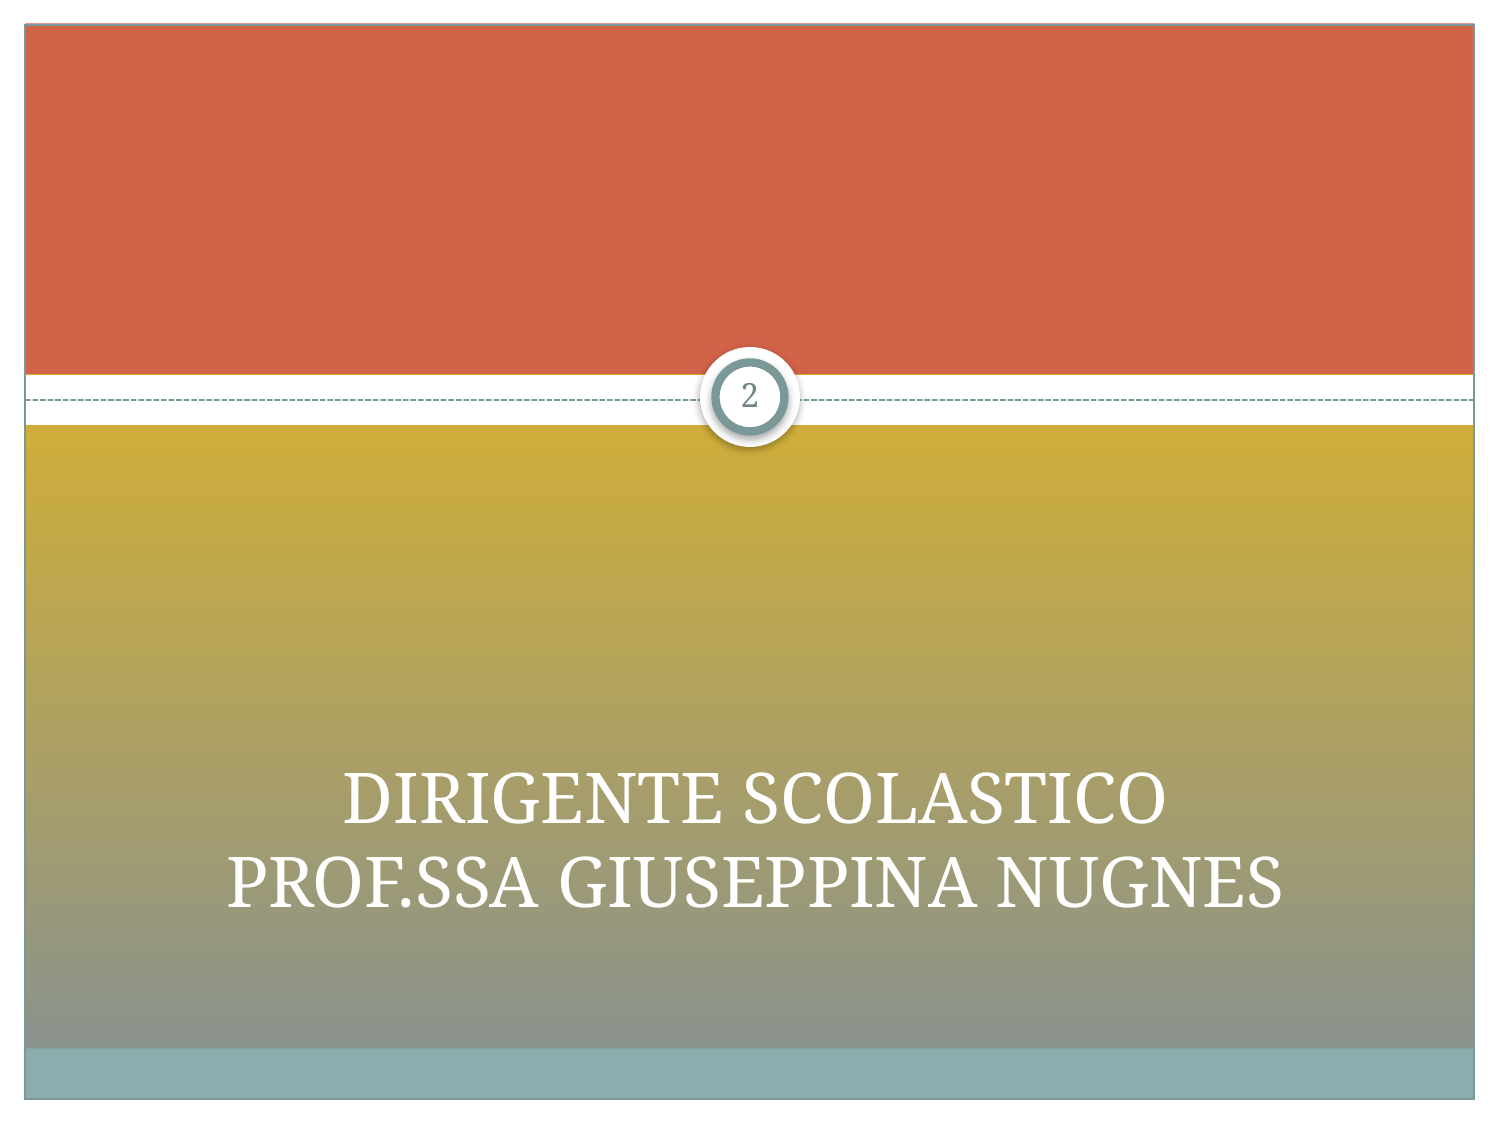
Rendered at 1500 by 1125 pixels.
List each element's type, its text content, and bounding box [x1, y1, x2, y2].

title DIRIGENTE SCOLASTICO PROF.SSA GIUSEPPINA NUGNES [206, 231, 1306, 929]
